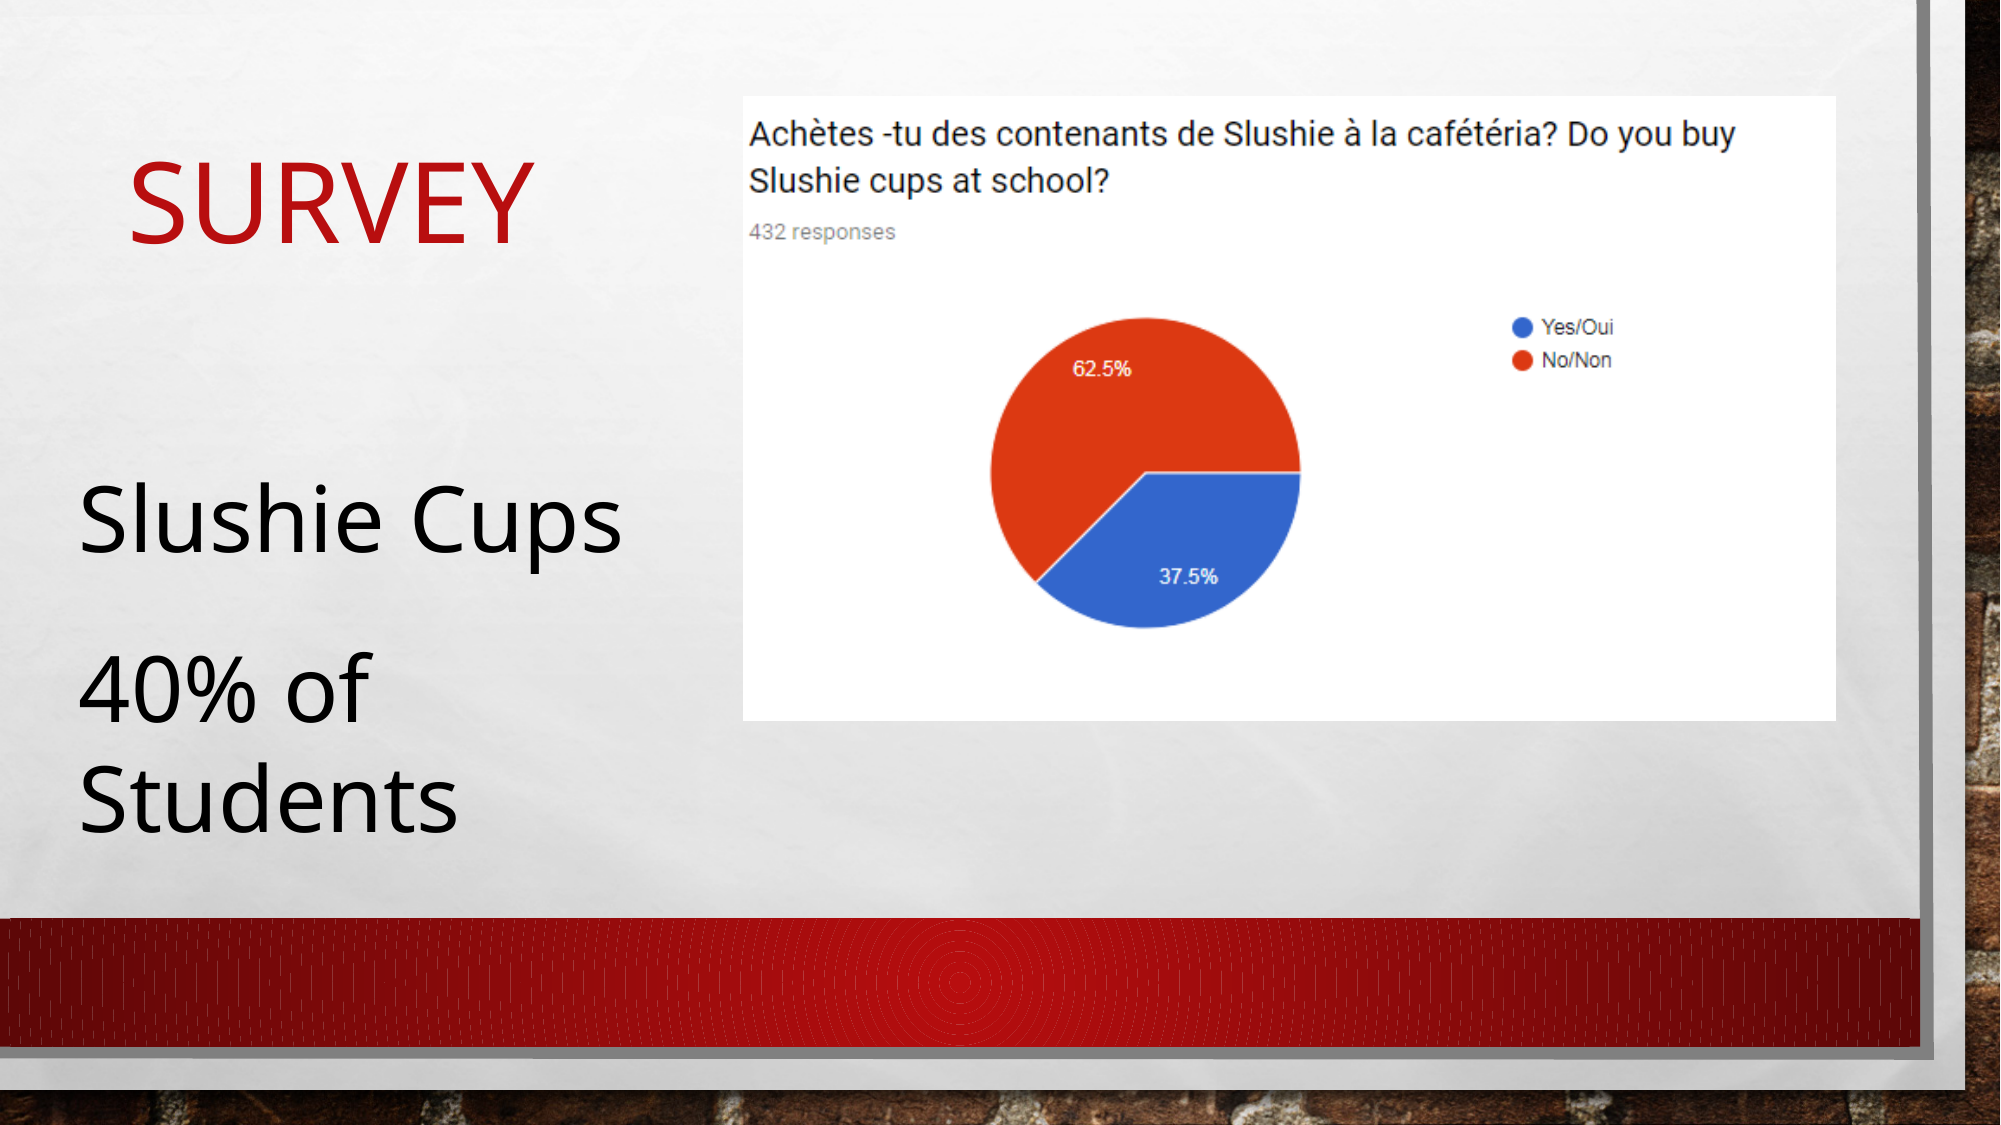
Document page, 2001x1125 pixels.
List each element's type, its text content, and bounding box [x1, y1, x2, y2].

picture [0, 0, 2000, 1125]
text_box Slushie Cups 40% of Students [63, 453, 715, 859]
title Survey [112, 112, 742, 302]
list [742, 96, 1836, 721]
